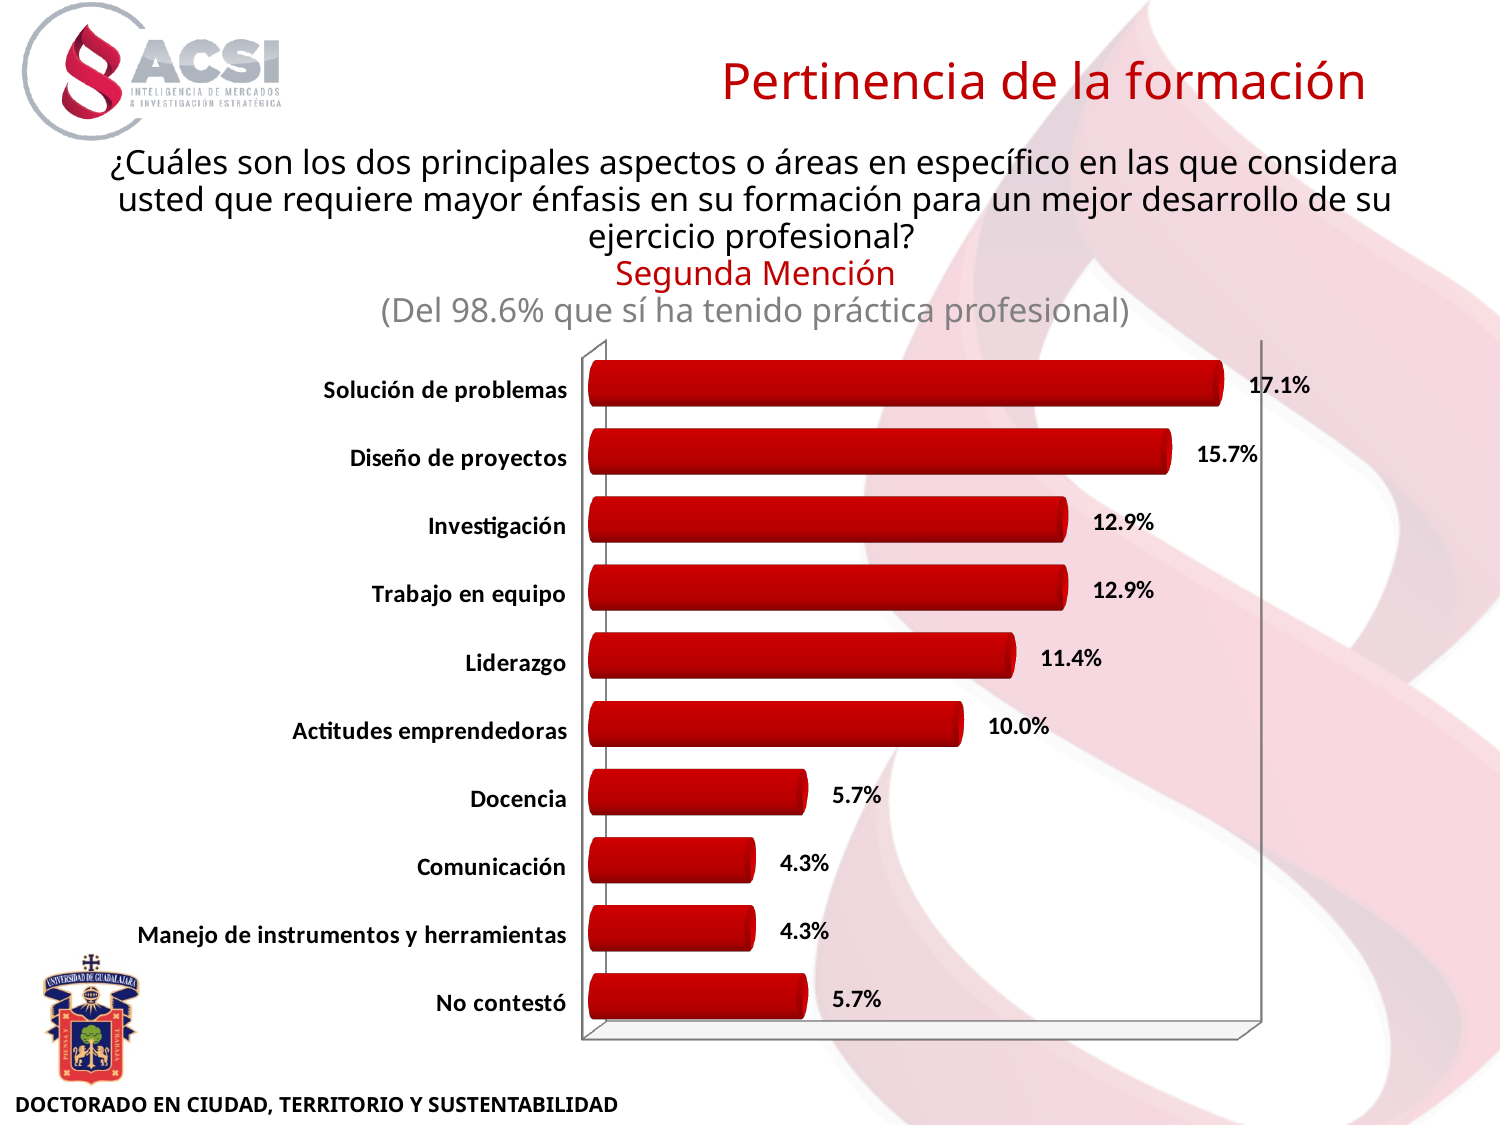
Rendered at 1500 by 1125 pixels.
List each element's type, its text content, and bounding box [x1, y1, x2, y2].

text_box ¿Cuáles son los dos principales aspectos o áreas en específico en las que considera usted que requiere mayor énfasis en su formación para un mejor desarrollo de su ejercicio profesional? Segunda Mención (Del 98.6% que sí ha tenido práctica profesional) [53, 137, 1459, 338]
picture [41, 952, 141, 1088]
picture [10, 0, 292, 159]
chart [111, 302, 1353, 1074]
text_box Pertinencia de la formación [589, 42, 1500, 118]
